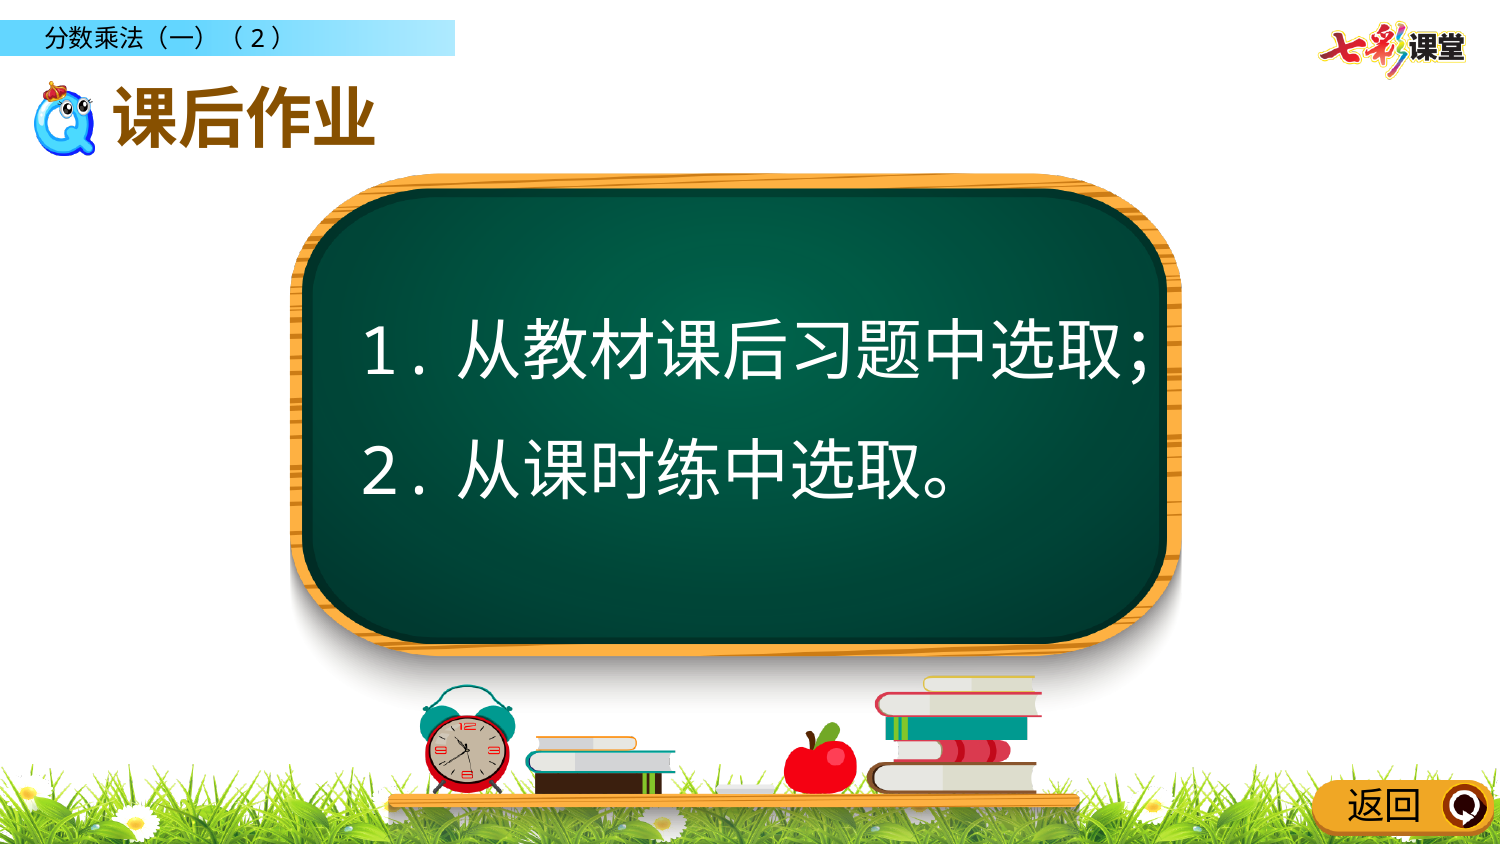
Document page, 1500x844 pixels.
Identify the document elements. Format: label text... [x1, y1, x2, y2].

picture [0, 173, 1500, 844]
picture [1316, 20, 1468, 80]
picture [34, 80, 96, 157]
text_box 课后作业 [100, 69, 404, 161]
